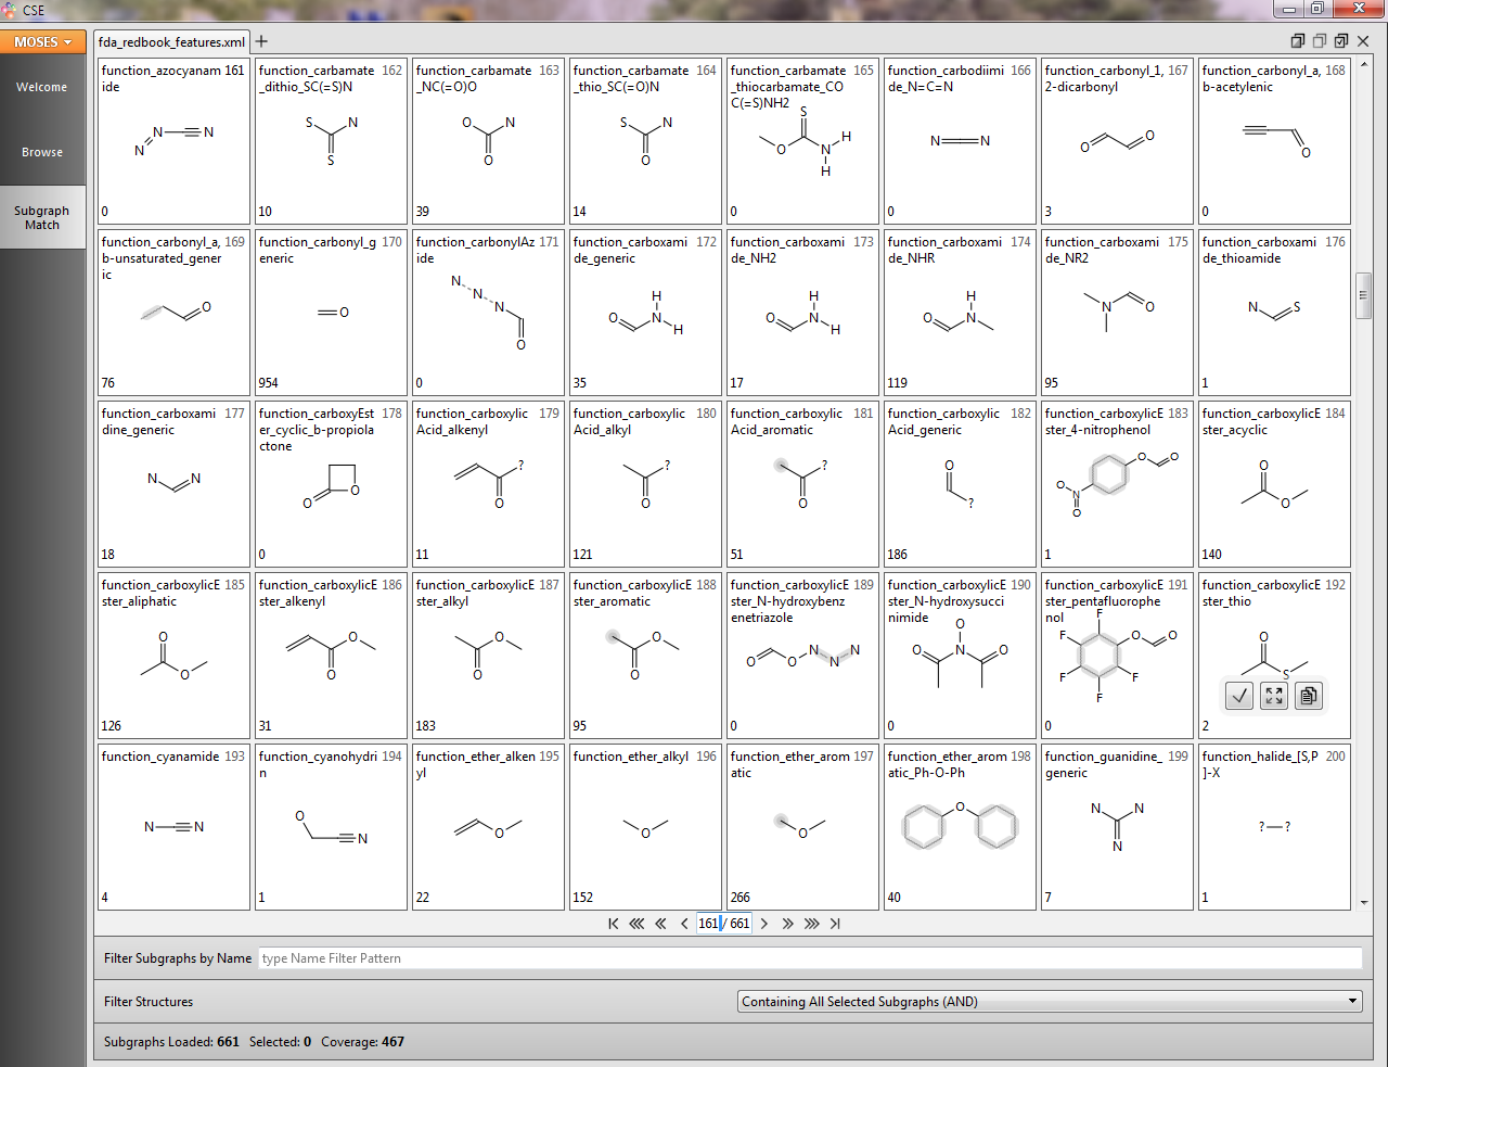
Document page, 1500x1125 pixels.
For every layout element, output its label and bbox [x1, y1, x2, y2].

picture [0, 0, 1388, 1067]
